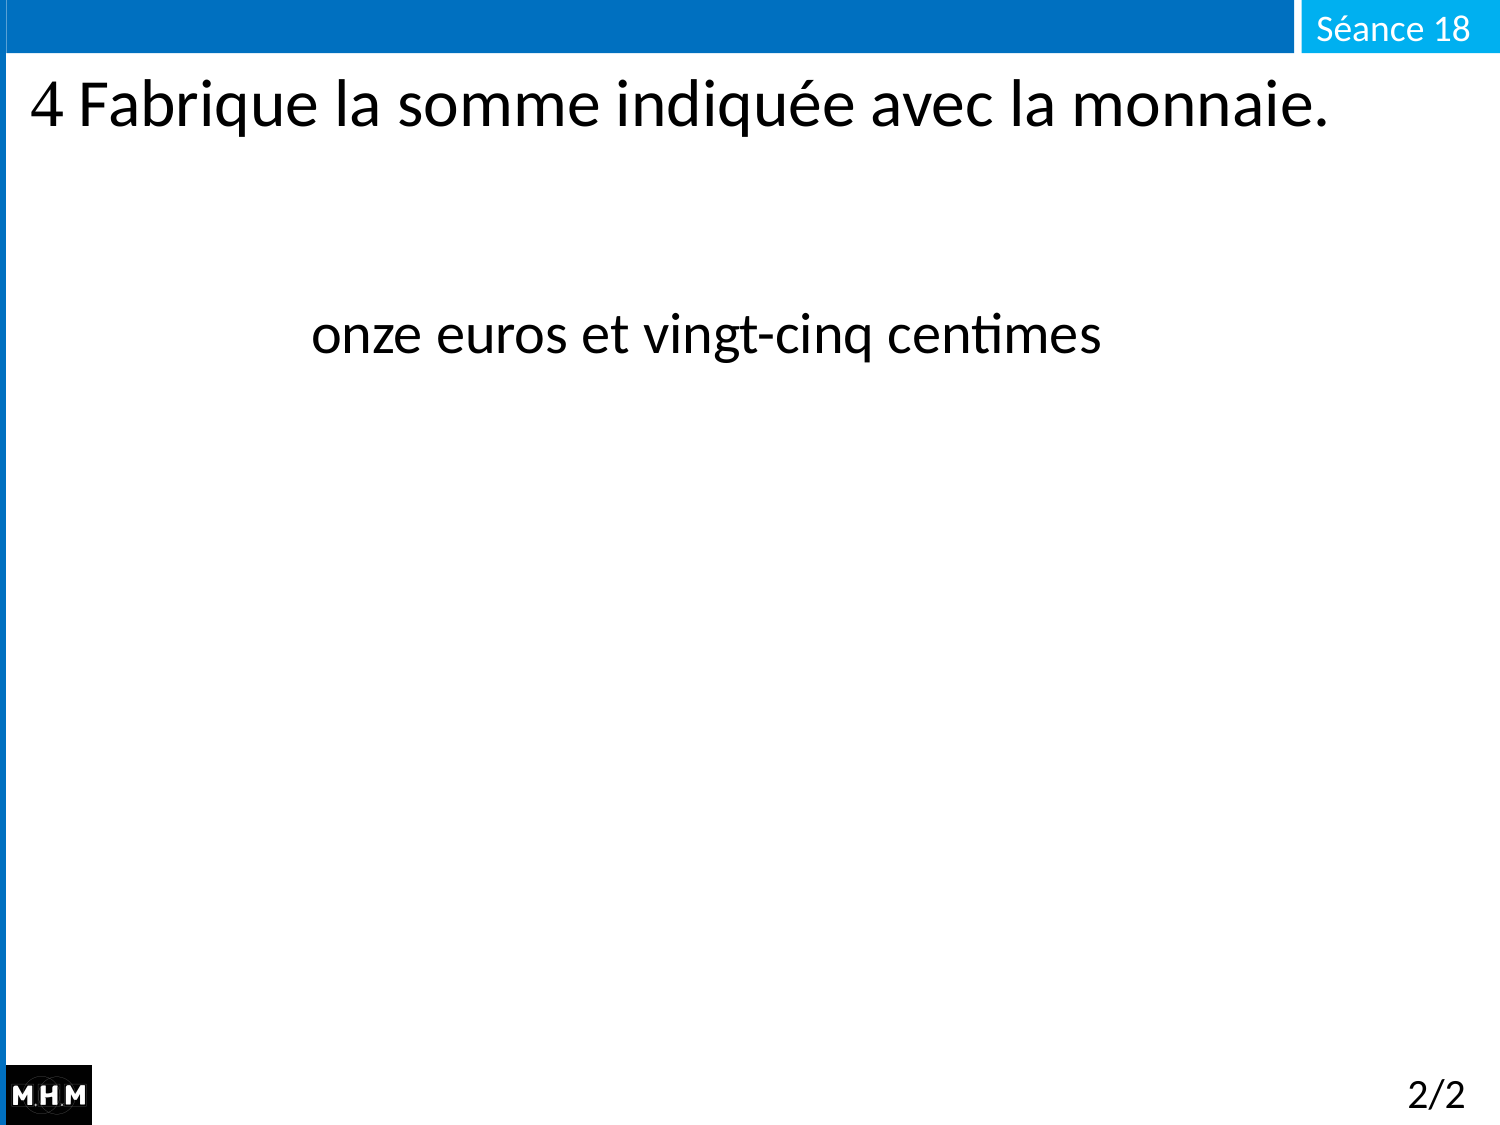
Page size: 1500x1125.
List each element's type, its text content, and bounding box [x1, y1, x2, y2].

title  Fabrique la somme indiquée avec la monnaie. [14, 60, 1391, 150]
text_box onze euros et vingt-cinq centimes [296, 287, 1275, 373]
list 2/2 [1373, 1064, 1500, 1125]
picture [6, 1065, 92, 1125]
